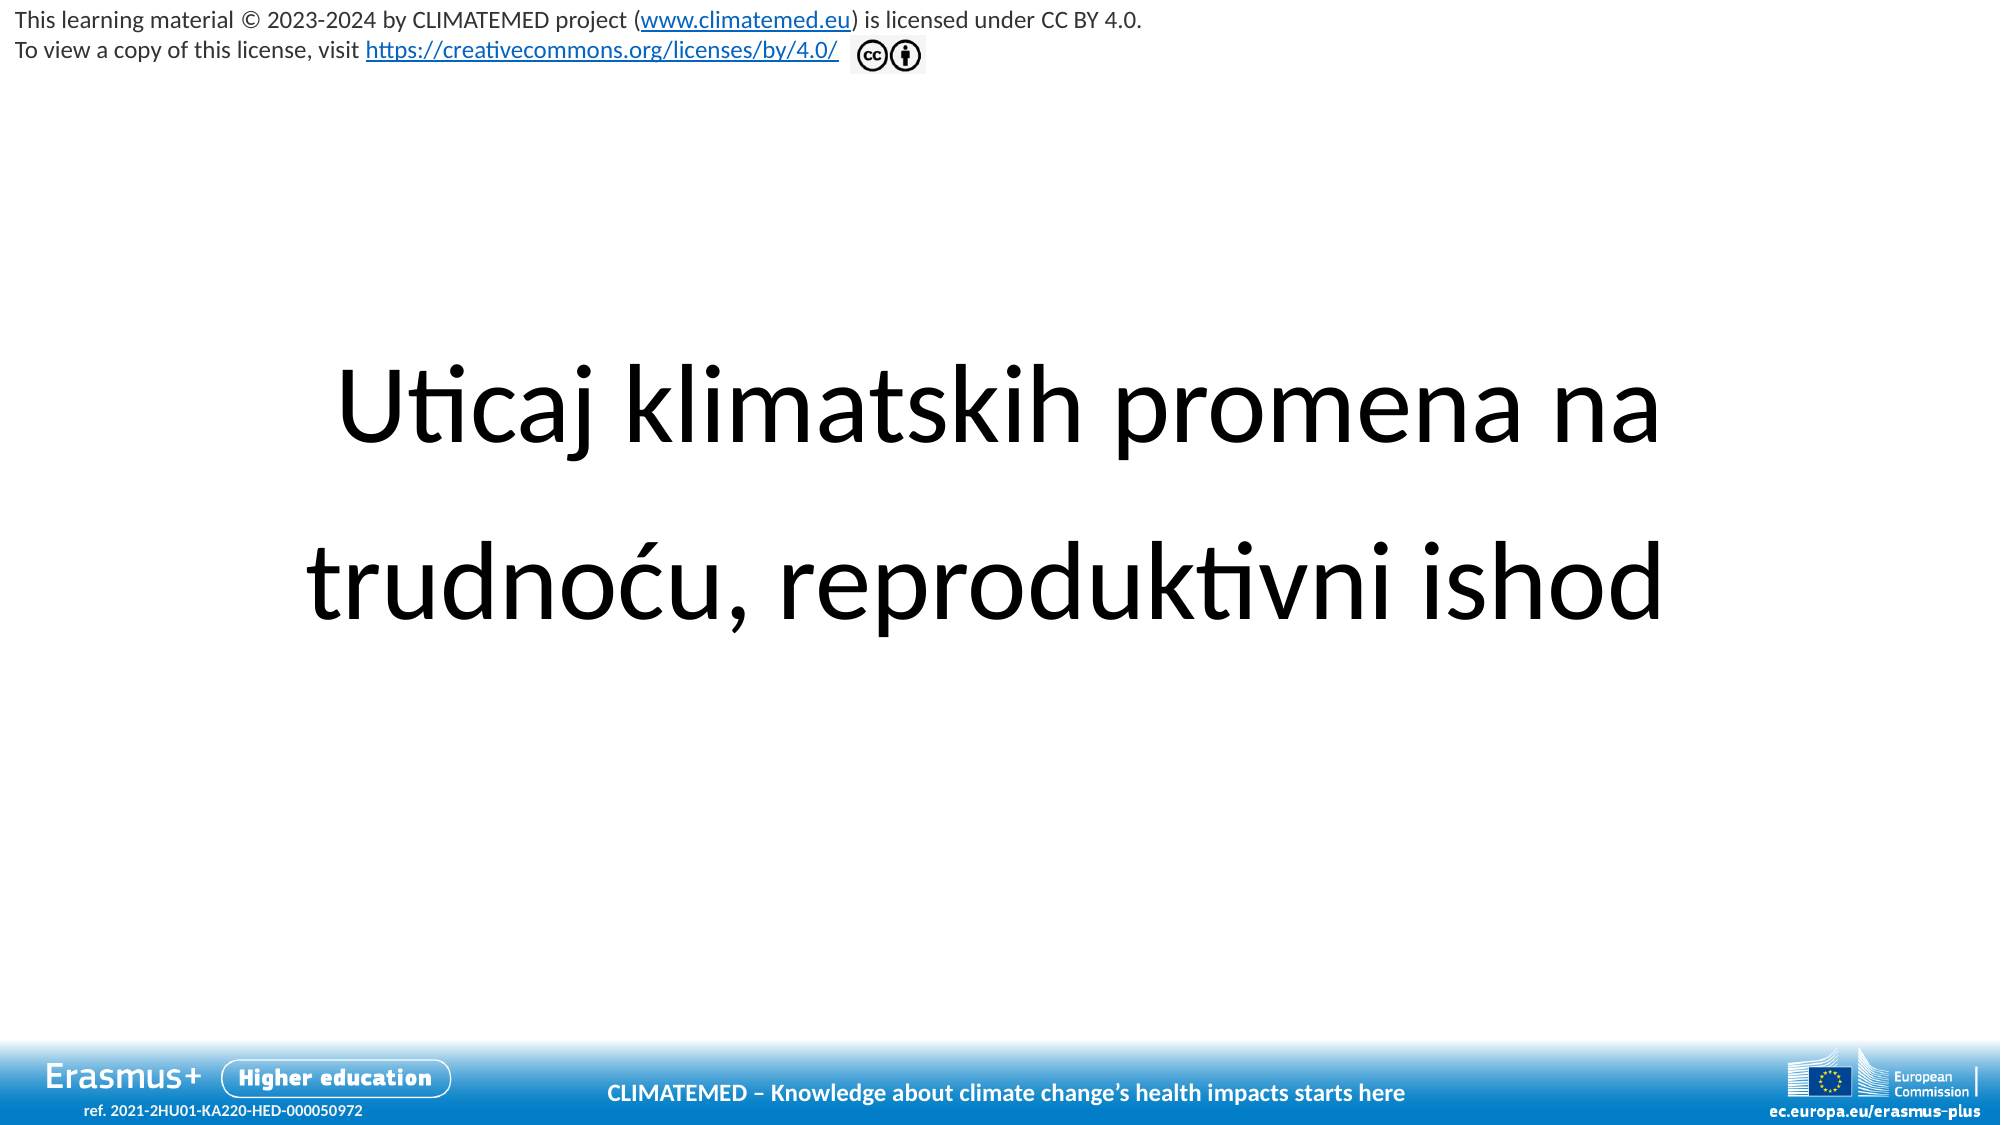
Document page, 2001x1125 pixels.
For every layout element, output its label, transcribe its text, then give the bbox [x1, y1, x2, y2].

picture [0, 899, 2000, 1125]
title Uticaj klimatskih promena na trudnoću, reproduktivni ishod [148, 264, 1852, 653]
picture [850, 35, 926, 74]
